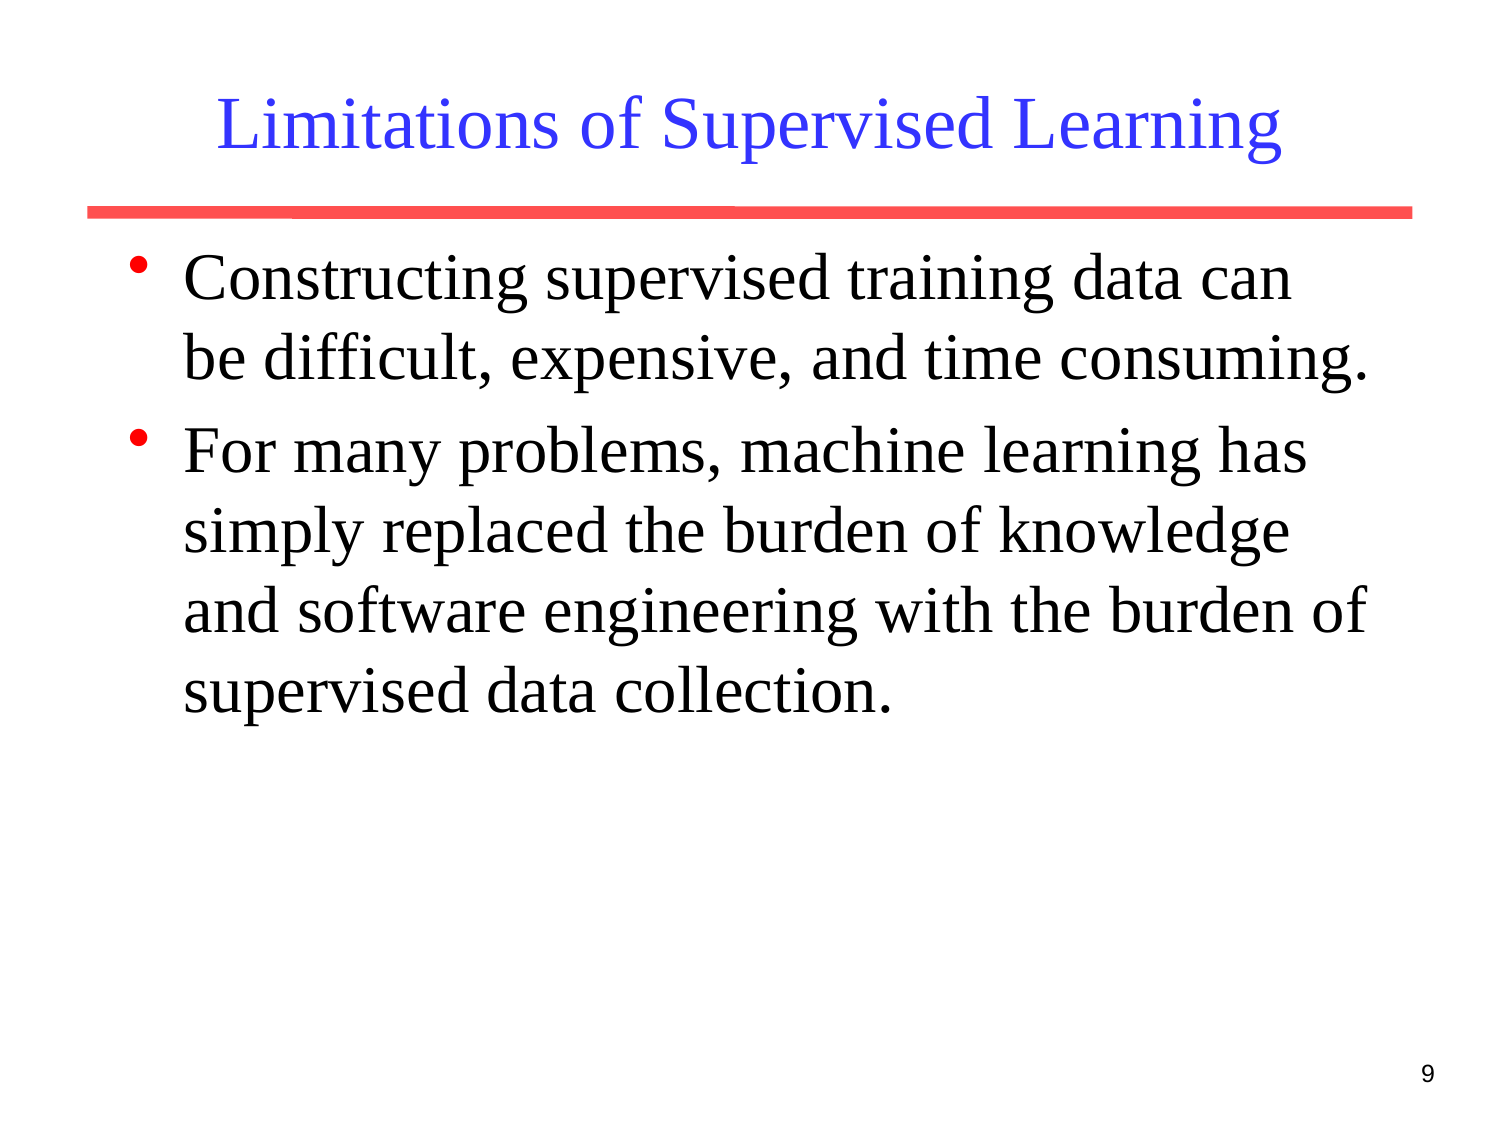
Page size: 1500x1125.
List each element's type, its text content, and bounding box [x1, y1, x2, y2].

title Limitations of Supervised Learning [112, 37, 1388, 200]
list Constructing supervised training data can be difficult, expensive, and time consuming. For many problems, machine learning has simply replaced the burden of knowledge and software engineering with the burden of supervised data collection. [112, 224, 1388, 994]
slide_number 9 [1137, 1049, 1451, 1125]
